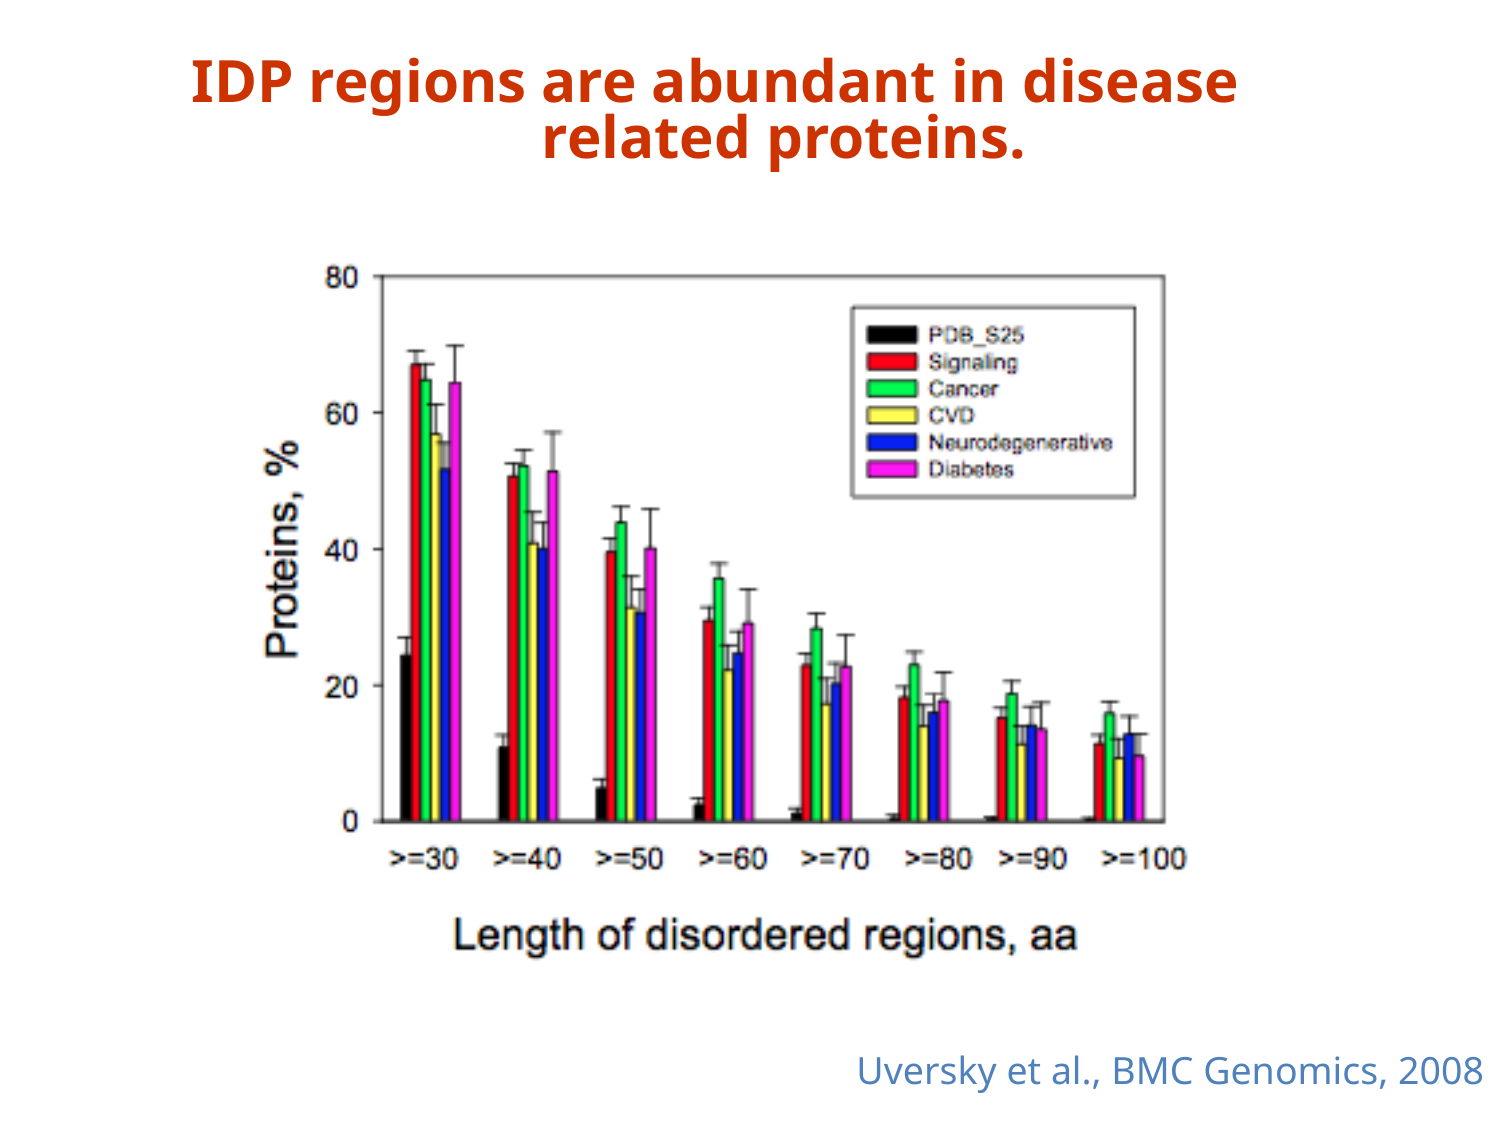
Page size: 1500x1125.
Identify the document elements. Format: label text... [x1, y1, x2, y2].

picture [199, 187, 1220, 988]
text_box Uversky et al., BMC Genomics, 2008 [841, 1039, 1500, 1100]
text_box IDP regions are abundant in disease related proteins. [174, 49, 1363, 177]
